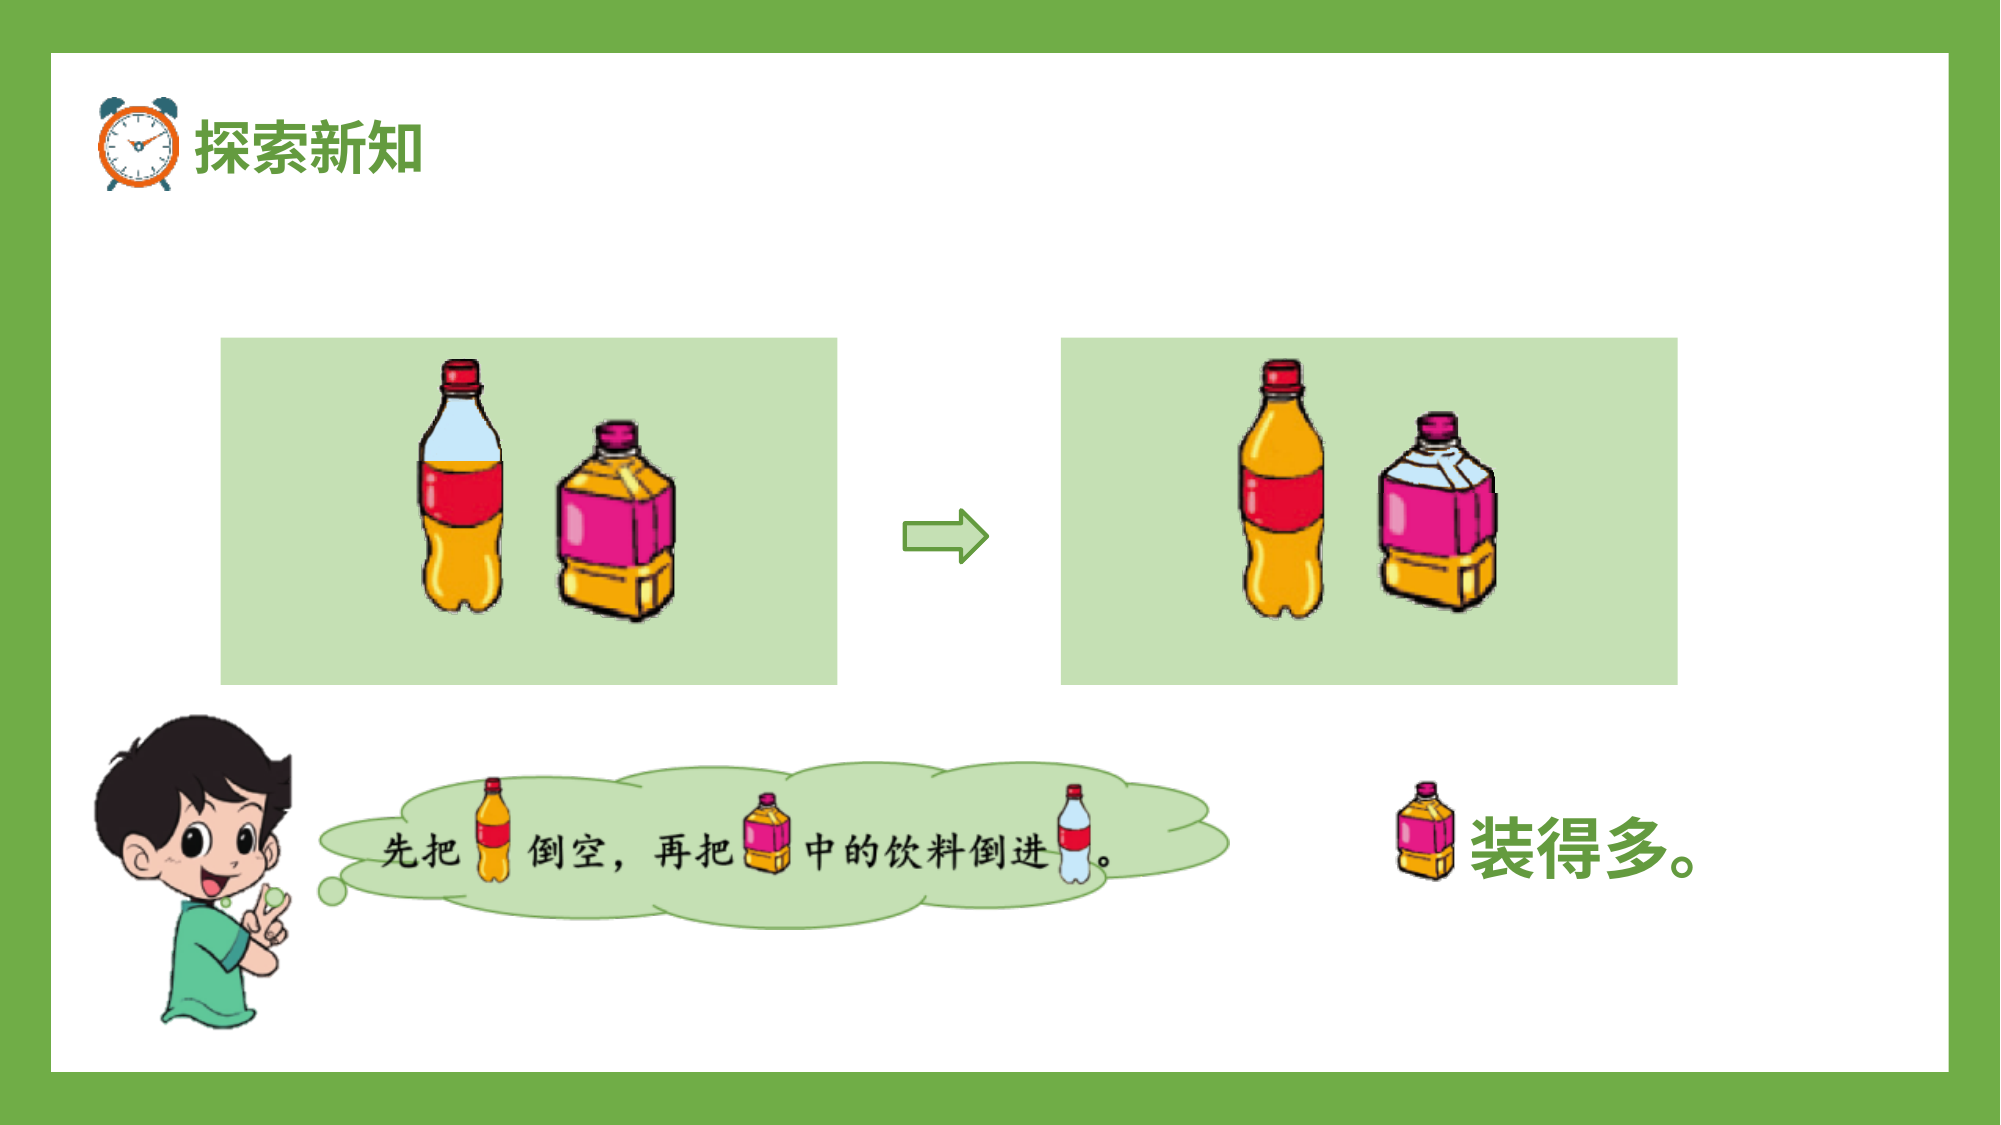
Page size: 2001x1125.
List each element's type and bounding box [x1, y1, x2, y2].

text_box [389, 340, 695, 632]
picture [70, 714, 1230, 1034]
text_box [1060, 337, 1678, 685]
text_box [1393, 778, 1754, 896]
text_box [220, 336, 838, 686]
text_box [97, 97, 554, 191]
text_box [904, 510, 988, 563]
